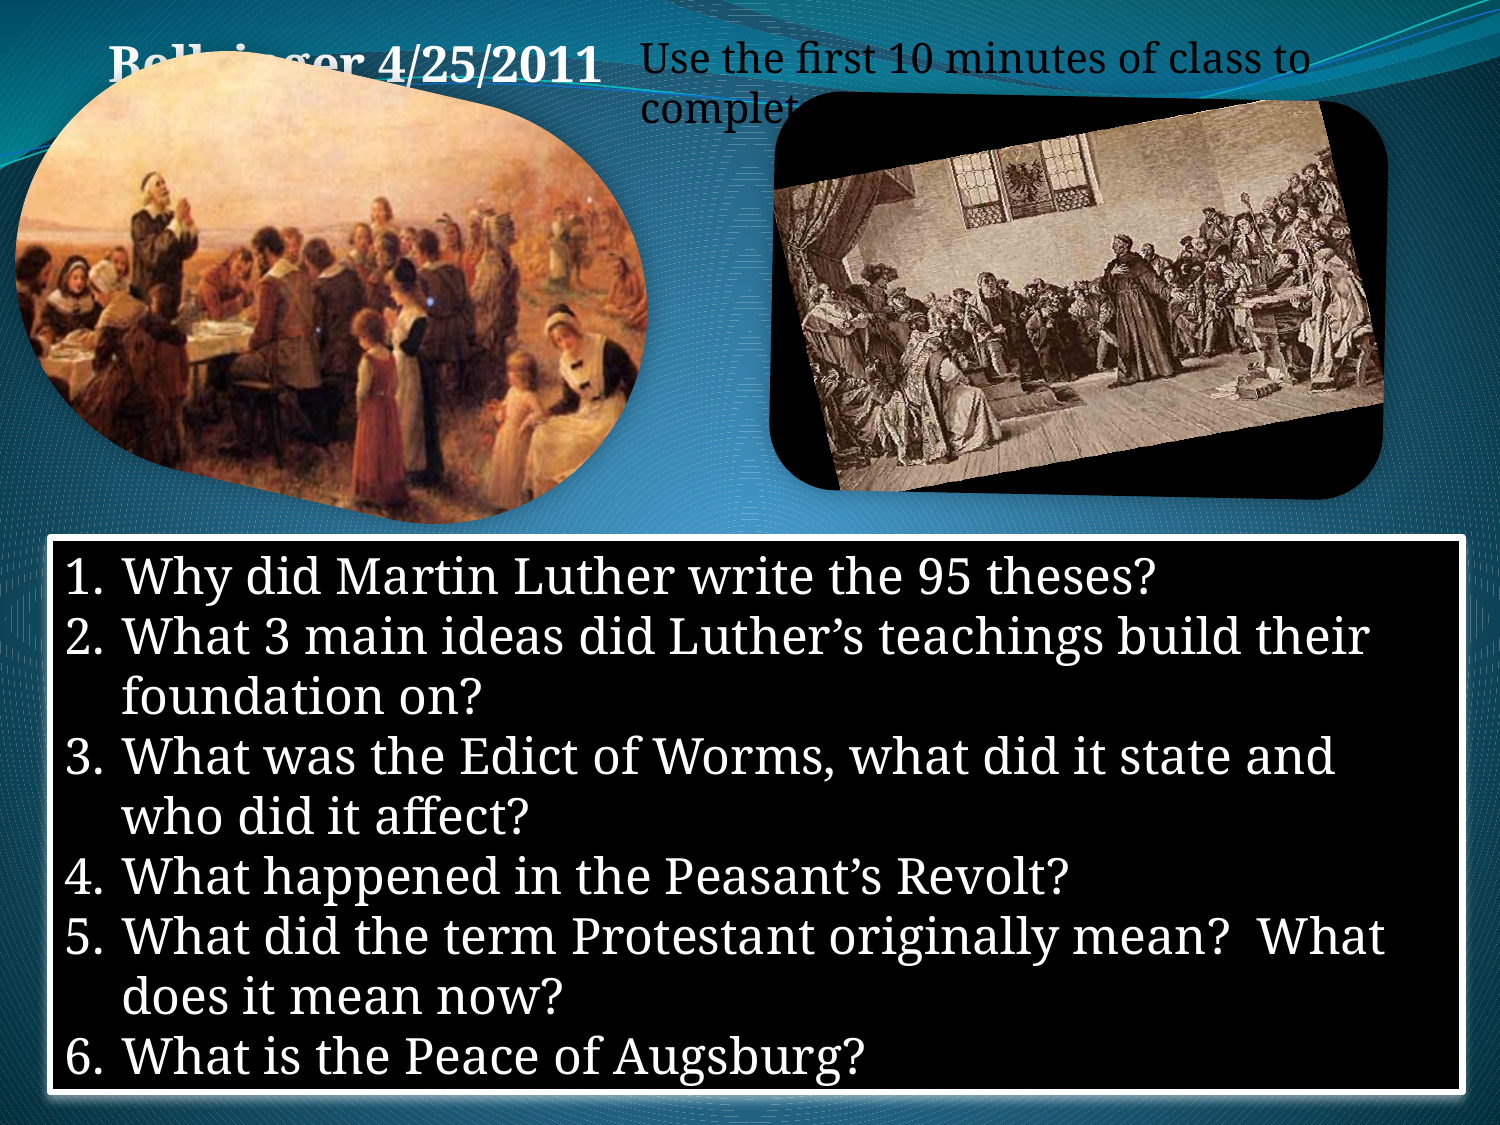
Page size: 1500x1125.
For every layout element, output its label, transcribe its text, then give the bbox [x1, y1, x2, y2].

picture [358, 512, 505, 524]
text_box Why did Martin Luther write the 95 theses? What 3 main ideas did Luther’s teachings build their foundation on? What was the Edict of Worms, what did it state and who did it affect? What happened in the Peasant’s Revolt? What did the term Protestant originally mean? What does it mean now? What is the Peace of Augsburg? [47, 534, 1466, 1095]
text_box Bellringer 4/25/2011 [37, 24, 624, 74]
picture [771, 96, 1386, 496]
picture [12, 51, 651, 501]
text_box Use the first 10 minutes of class to complete. [624, 24, 1475, 140]
